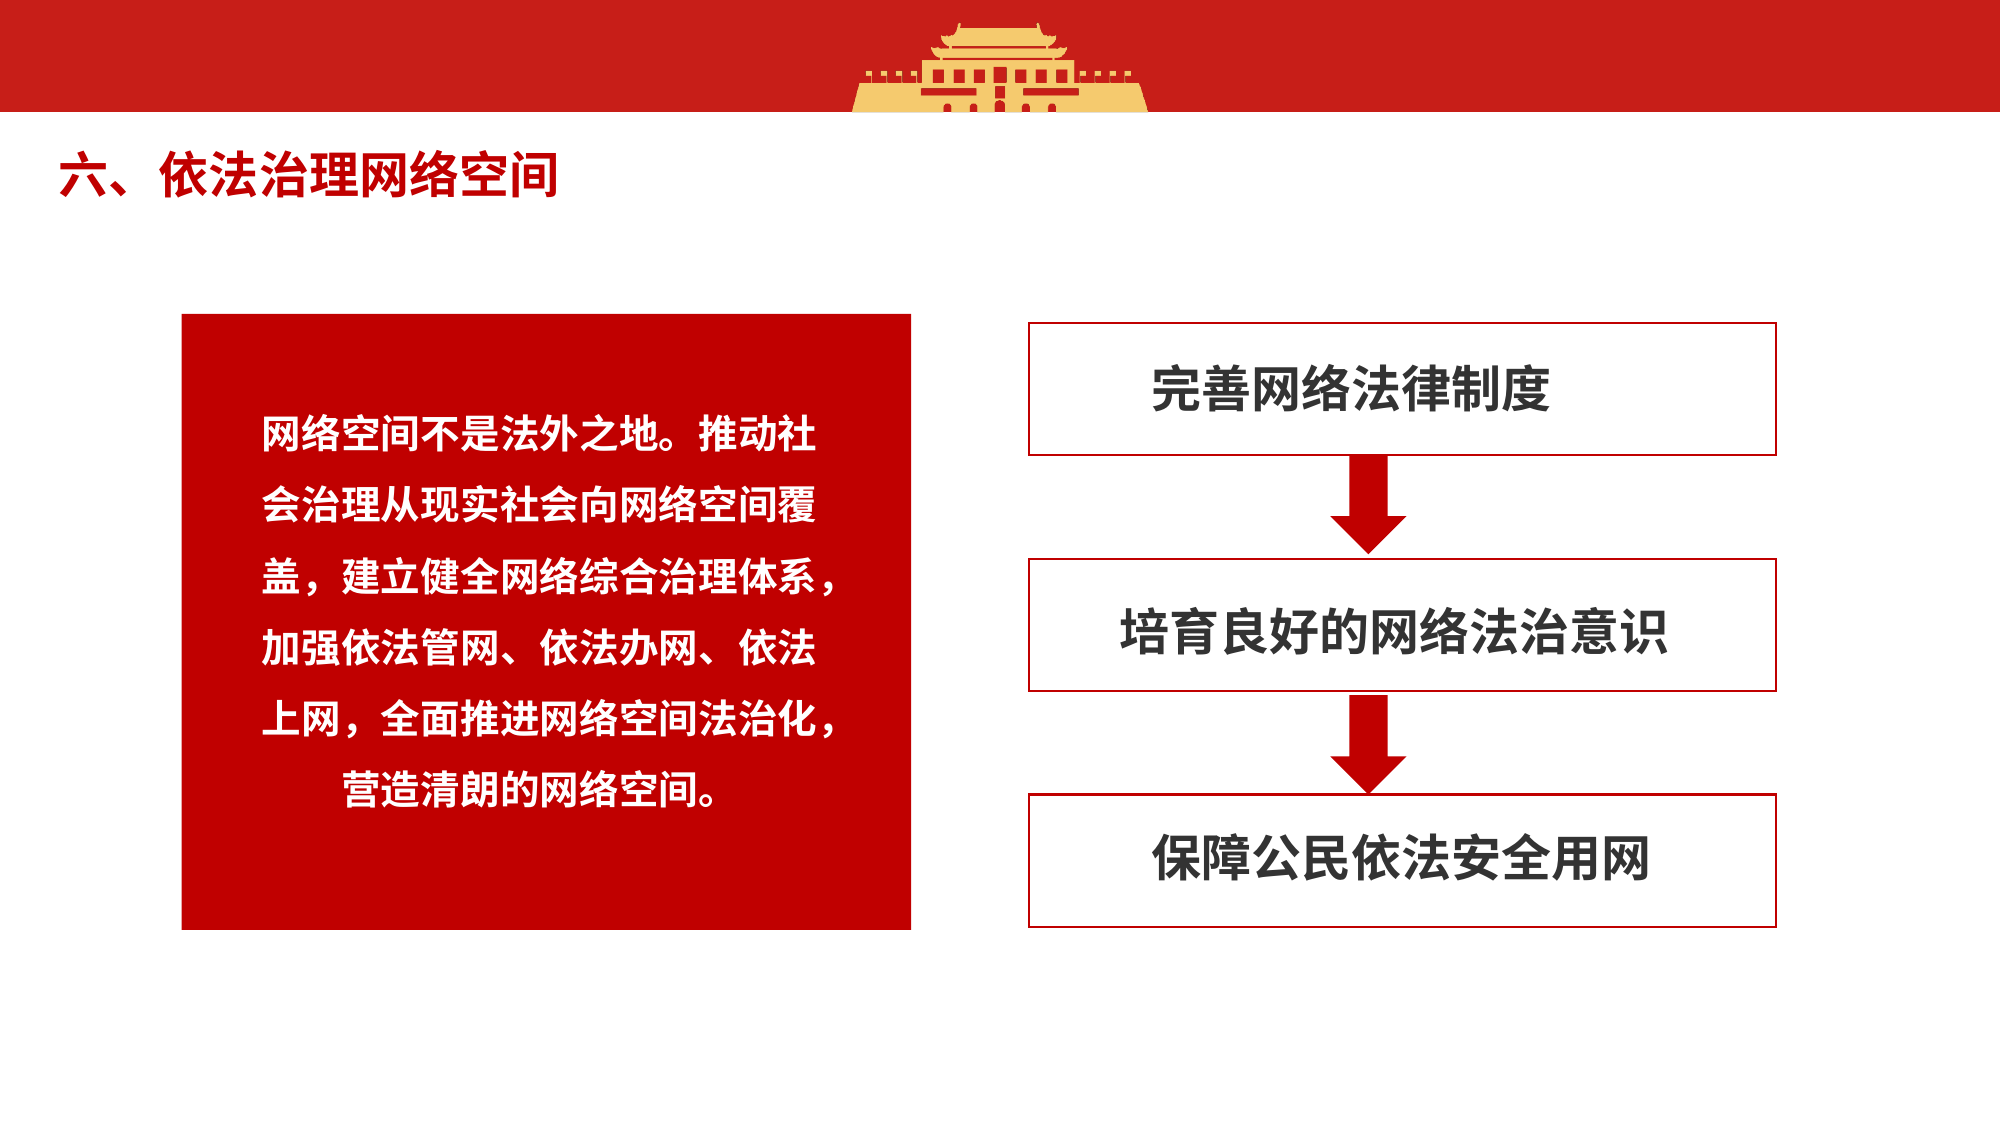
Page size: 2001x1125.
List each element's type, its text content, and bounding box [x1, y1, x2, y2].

list 网络空间不是法外之地。推动社会治理从现实社会向网络空间覆盖，建立健全网络综合治理体系，加强依法管网、依法办网、依法上网，全面推进网络空间法治化，营造清朗的网络空间。 [242, 377, 838, 891]
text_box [1028, 322, 1777, 927]
text_box [181, 313, 912, 931]
picture [835, 0, 1165, 163]
